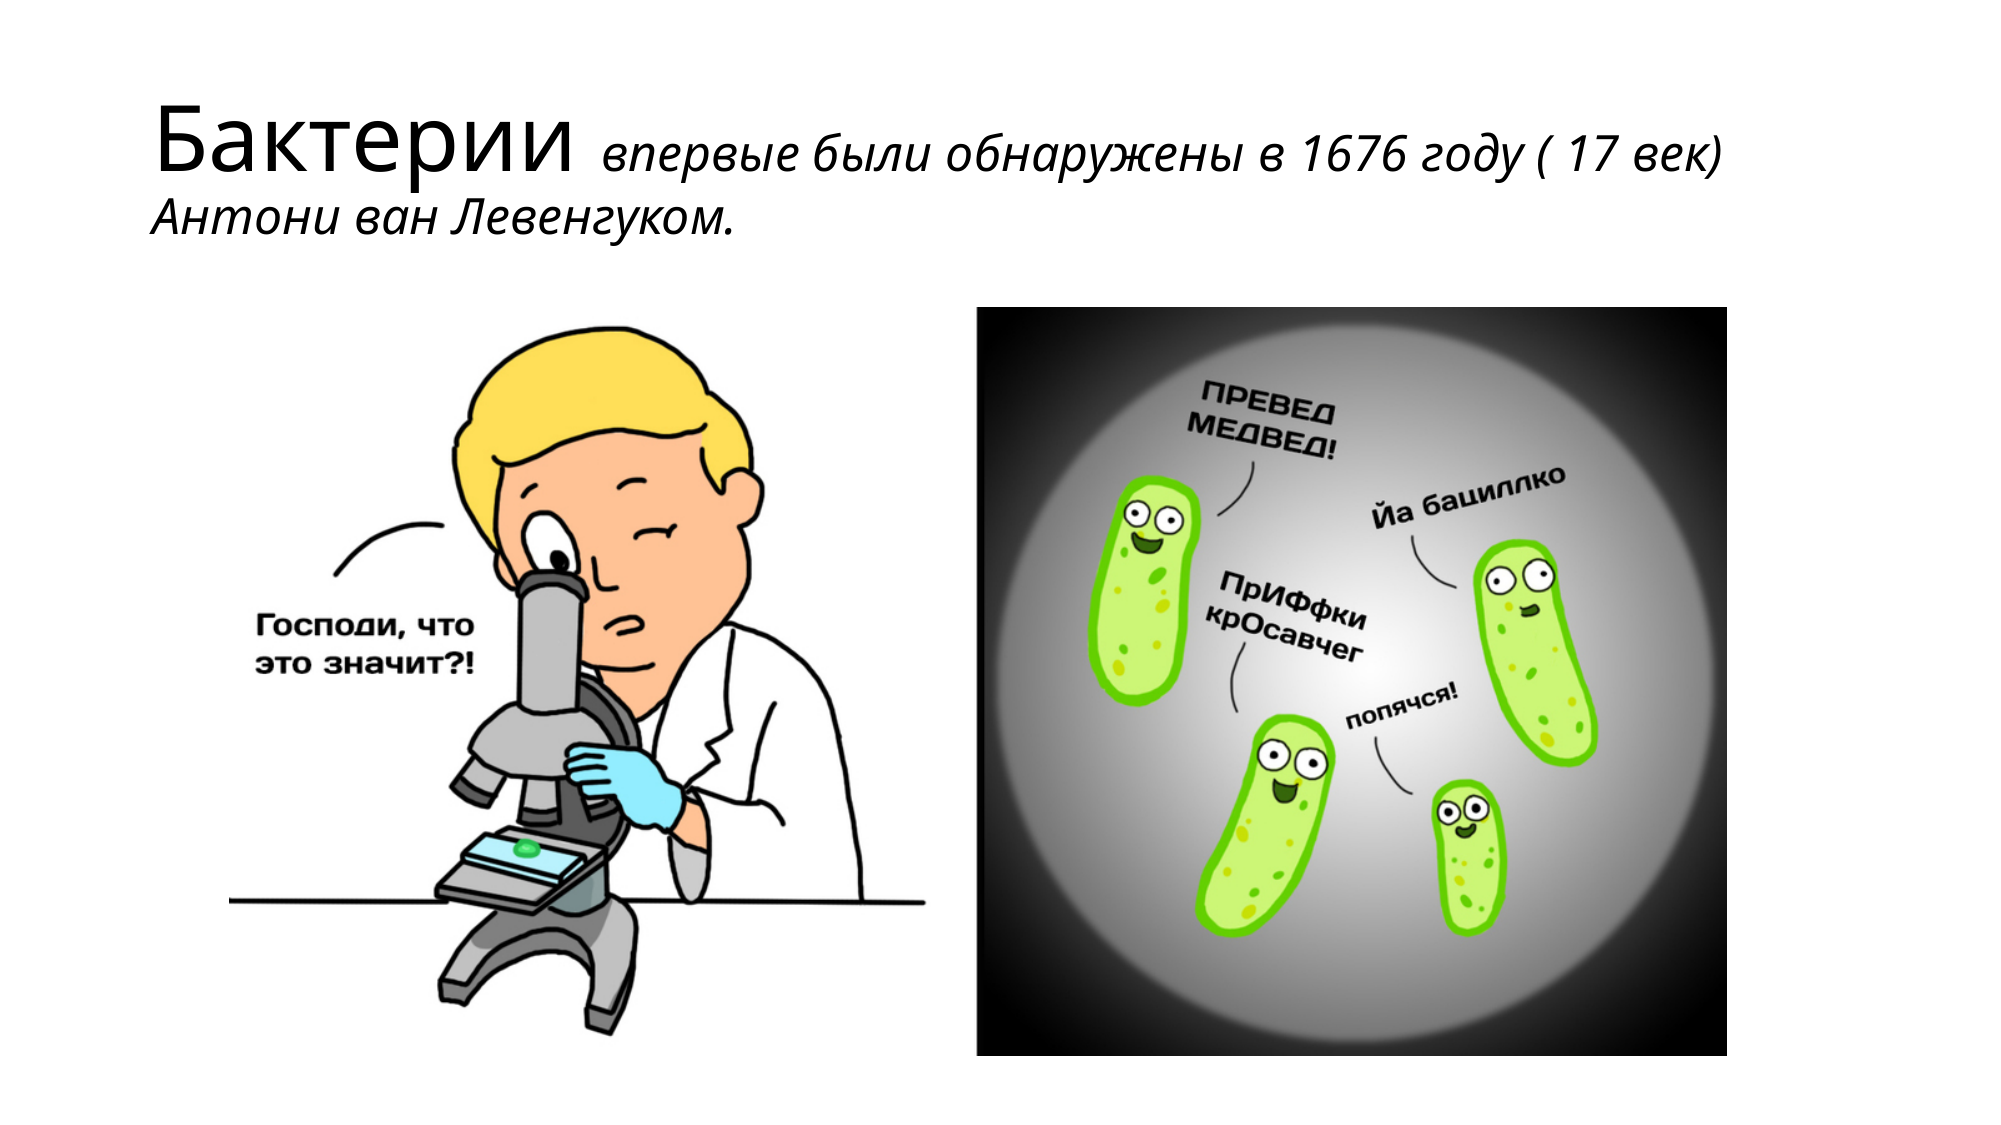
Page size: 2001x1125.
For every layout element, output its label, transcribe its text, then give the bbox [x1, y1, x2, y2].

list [229, 306, 1726, 1056]
title Бактерии впервые были обнаружены в 1676 году ( 17 век) Антони ван Левенгуком. [137, 59, 1863, 278]
